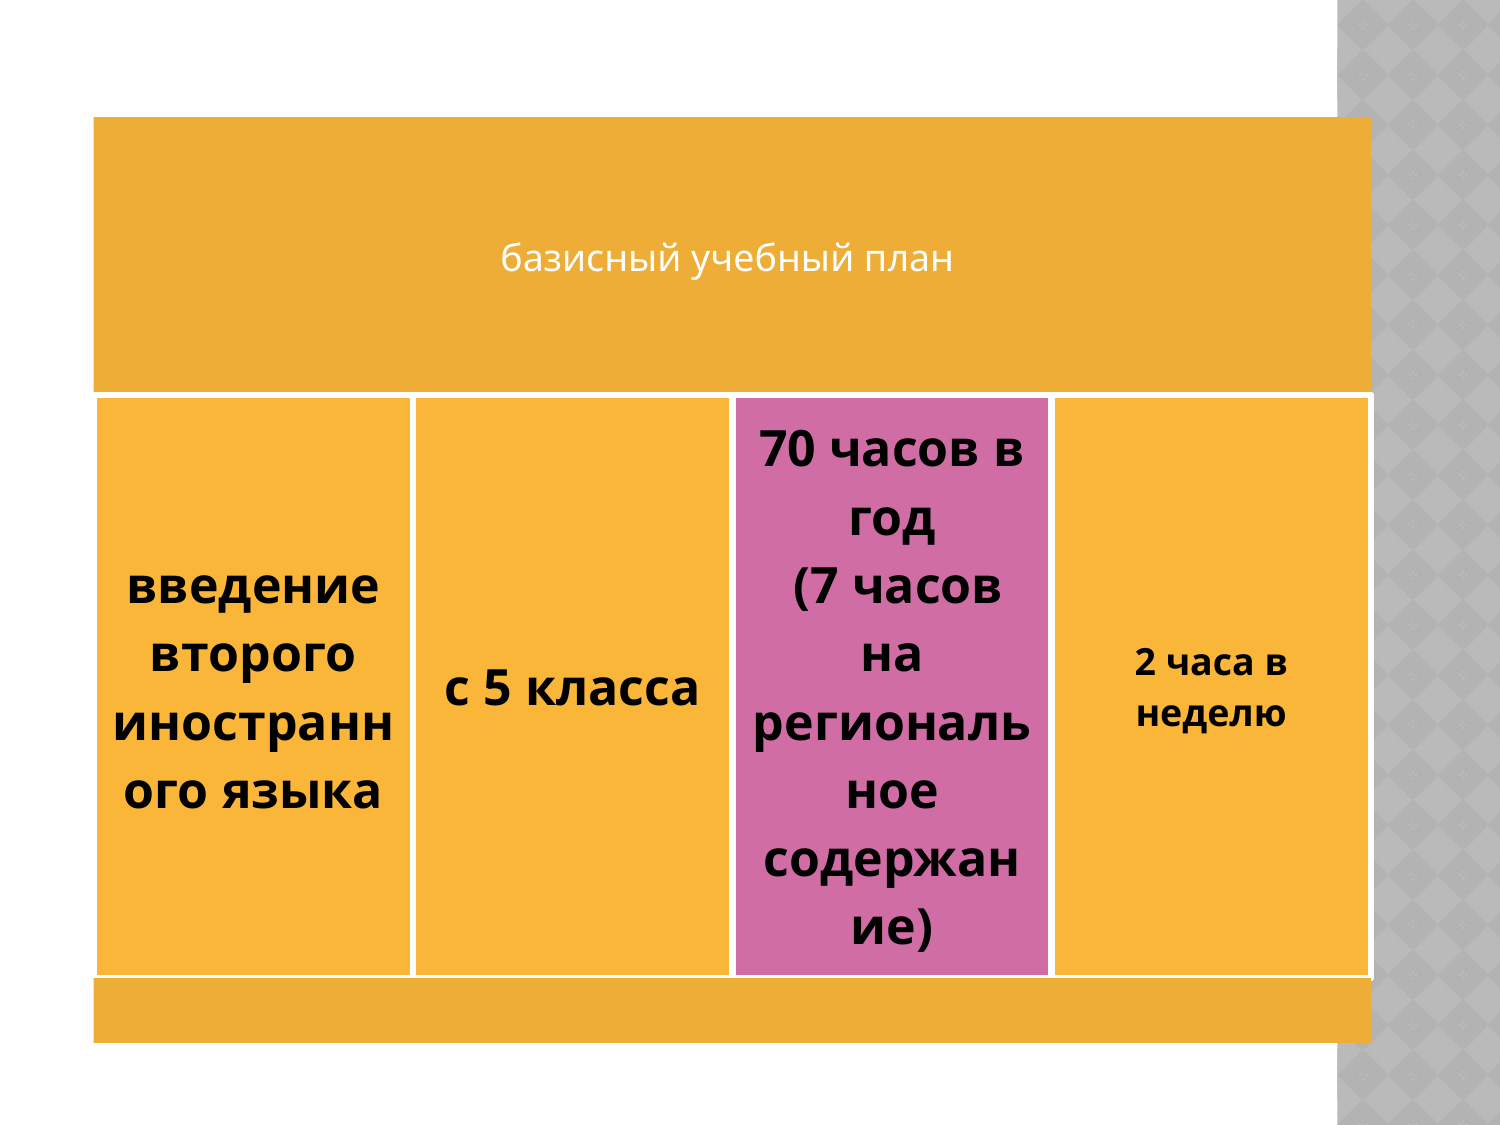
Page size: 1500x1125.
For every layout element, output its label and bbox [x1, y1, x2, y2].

text_box [93, 116, 1372, 1044]
